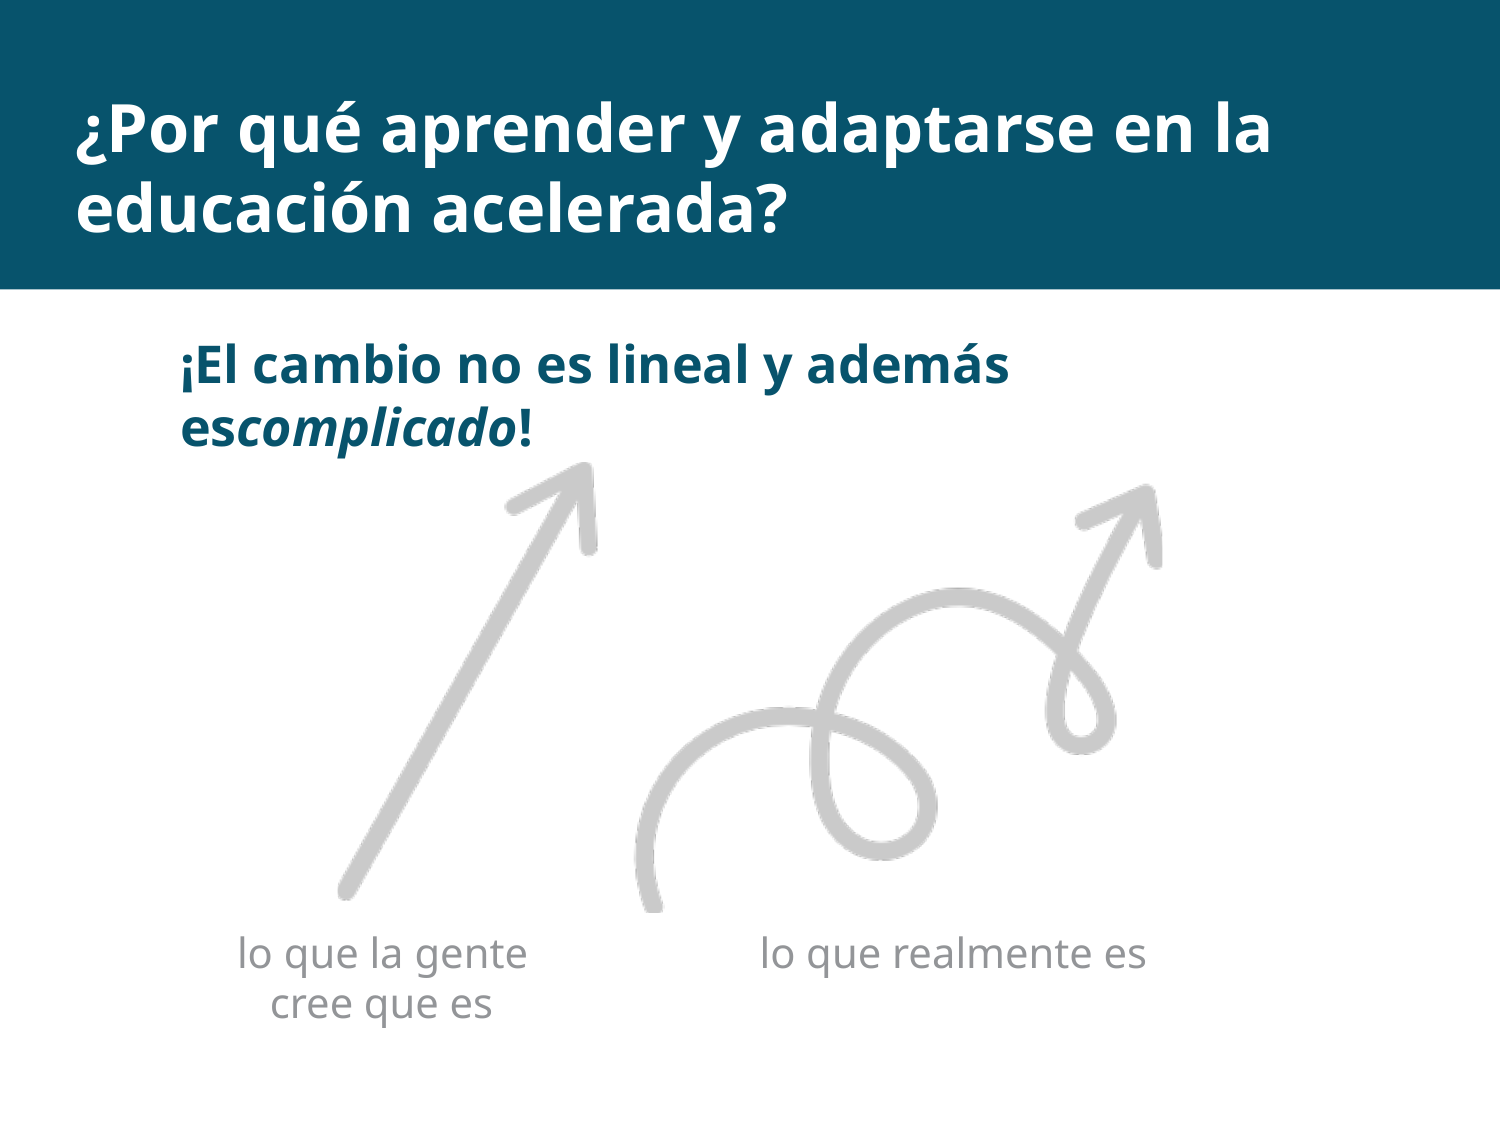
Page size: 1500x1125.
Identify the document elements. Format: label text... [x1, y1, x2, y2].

text_box ¡El cambio no es lineal y además escomplicado! [177, 329, 1323, 457]
text_box [0, 0, 1500, 290]
picture [337, 462, 1163, 913]
text_box lo que realmente es [749, 924, 1156, 977]
text_box lo que la gente cree que es [199, 924, 558, 1027]
title ¿Por qué aprender y adaptarse en la educación acelerada? [72, 83, 1428, 274]
